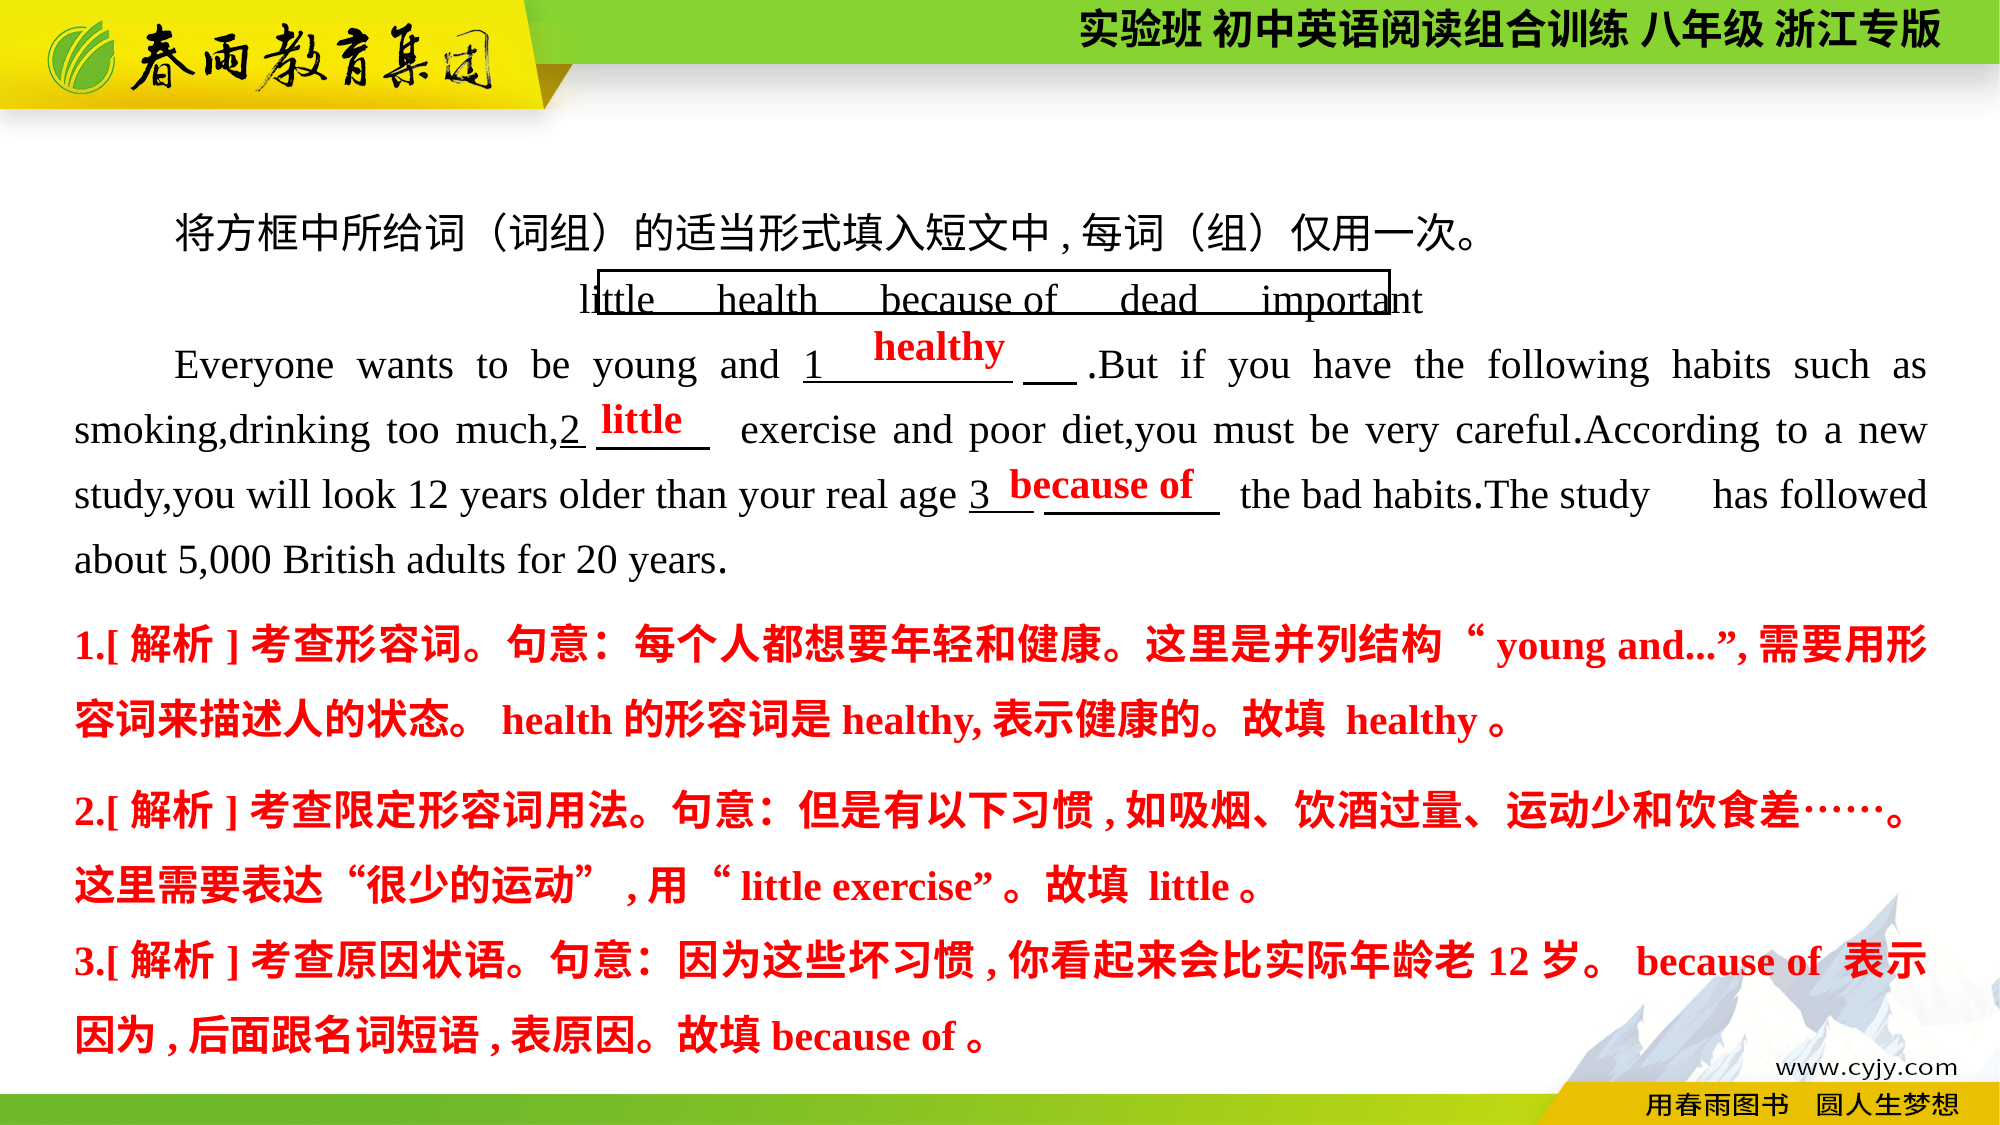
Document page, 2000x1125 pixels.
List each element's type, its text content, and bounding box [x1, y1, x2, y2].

text_box little [586, 384, 698, 450]
text_box 1.[解析]考查形容词。句意：每个人都想要年轻和健康。这里是并列结构“young and...”,需要用形容词来描述人的状态。health的形容词是healthy,表示健康的。故填 healthy。 [59, 585, 1944, 751]
text_box 3.[解析]考查原因状语。句意：因为这些坏习惯,你看起来会比实际年龄老12岁。because of 表示因为,后面跟名词短语,表原因。故填because of。 [59, 901, 1944, 1067]
text_box [598, 270, 1390, 314]
text_box healthy [858, 314, 1021, 376]
text_box 2.[解析]考查限定形容词用法。句意：但是有以下习惯,如吸烟、饮酒过量、运动少和饮食差……。这里需要表达“很少的运动”,用“little exercise”。故填 little。 [59, 751, 1944, 901]
picture [0, 0, 2000, 1125]
list 将方框中所给词（词组）的适当形式填入短文中,每词（组）仅用一次。 little health because of dead important Everyone wants to be young and 1 .But if you have the following habits such as smoking,drinking too much,2 exercise and poor diet,you must be very careful.According to a new study,you will look 12 years older than your real age 3 the bad habits.The study has followed about 5,000 British adults for 20 years. [59, 184, 1944, 585]
text_box because of [994, 449, 1210, 515]
